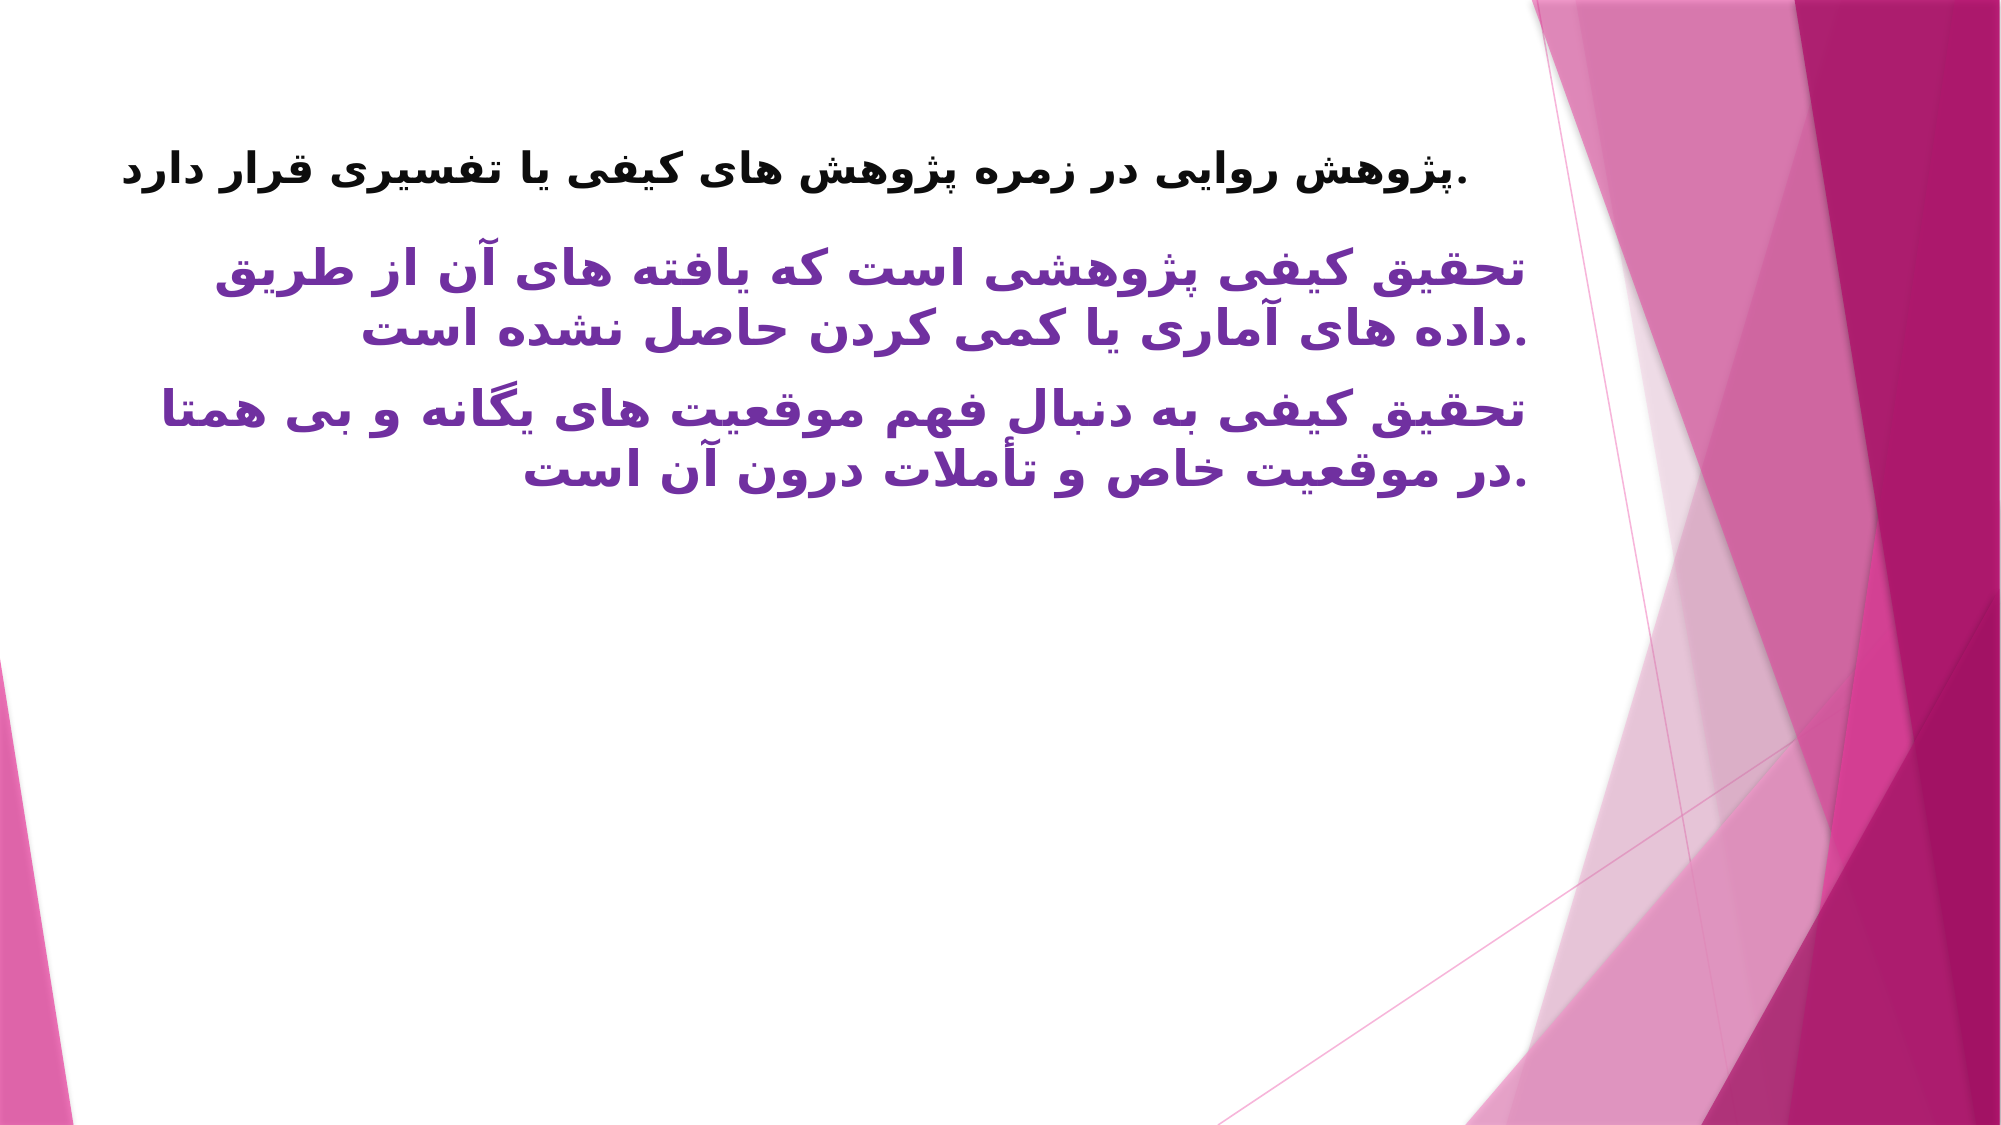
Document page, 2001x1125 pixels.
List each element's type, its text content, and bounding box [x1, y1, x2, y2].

title پژوهش روایی در زمره پژوهش های کیفی یا تفسیری قرار دارد. [73, 85, 1484, 200]
list تحقیق کیفی پژوهشی است که یافته های آن از طریق داده های آماری یا کمی کردن حاصل نشده است. تحقیق کیفی به دنبال فهم موقعیت های یگانه و بی همتا در موقعیت خاص و تأملات درون آن است. [132, 227, 1543, 883]
